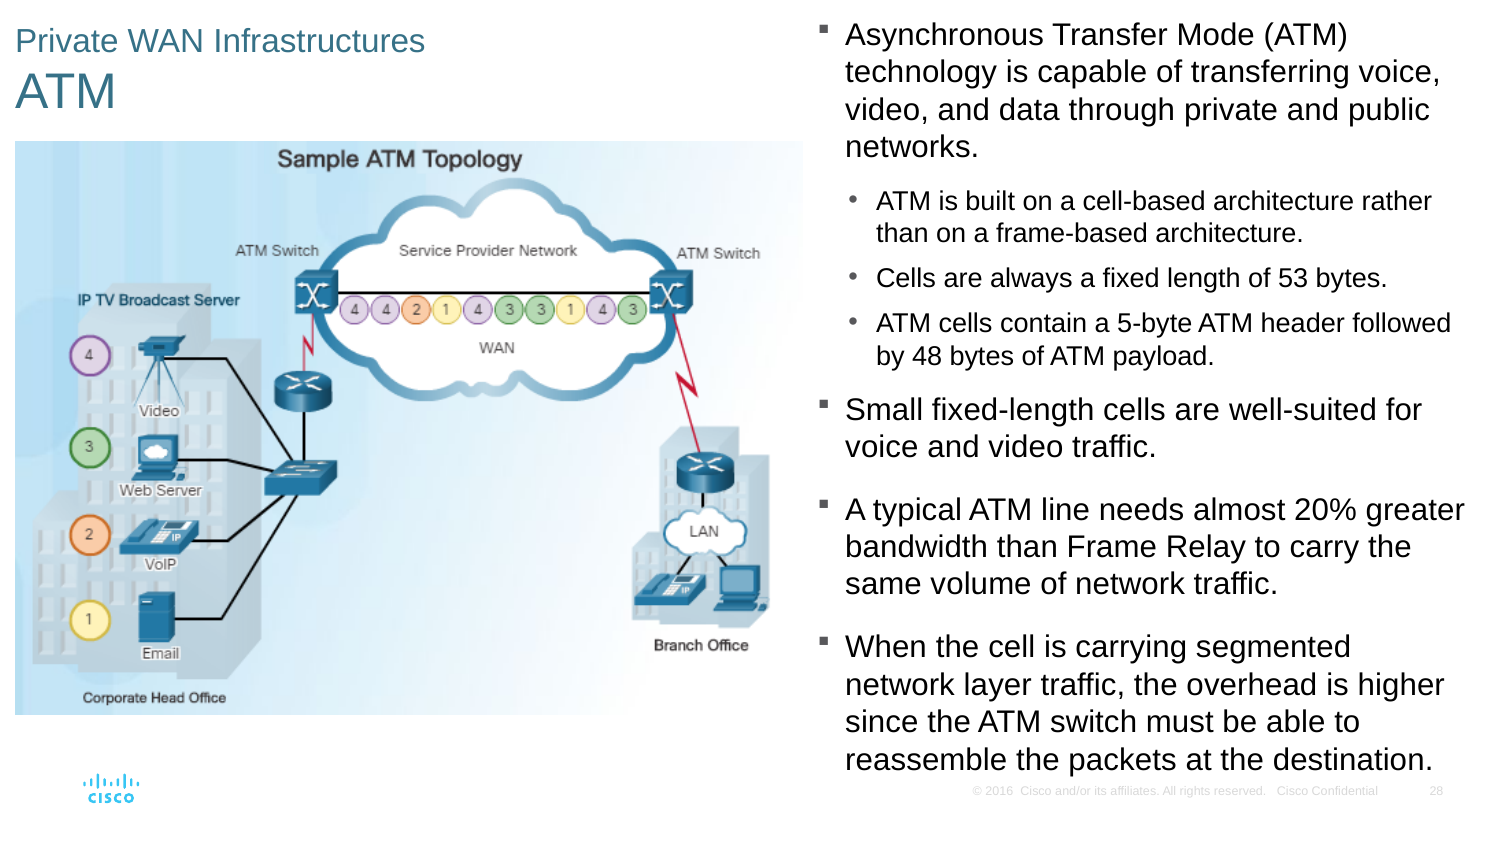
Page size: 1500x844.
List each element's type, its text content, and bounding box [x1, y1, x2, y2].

list Asynchronous Transfer Mode (ATM) technology is capable of transferring voice, video, and data through private and public networks. ATM is built on a cell-based architecture rather than on a frame-based architecture. Cells are always a fixed length of 53 bytes. ATM cells contain a 5-byte ATM header followed by 48 bytes of ATM payload. Small fixed-length cells are well-suited for voice and video traffic. A typical ATM line needs almost 20% greater bandwidth than Frame Relay to carry the same volume of network traffic. When the cell is carrying segmented network layer traffic, the overhead is higher since the ATM switch must be able to reassemble the packets at the destination. [802, 6, 1500, 817]
picture [15, 140, 804, 716]
title Private WAN Infrastructures ATM [0, 6, 802, 131]
